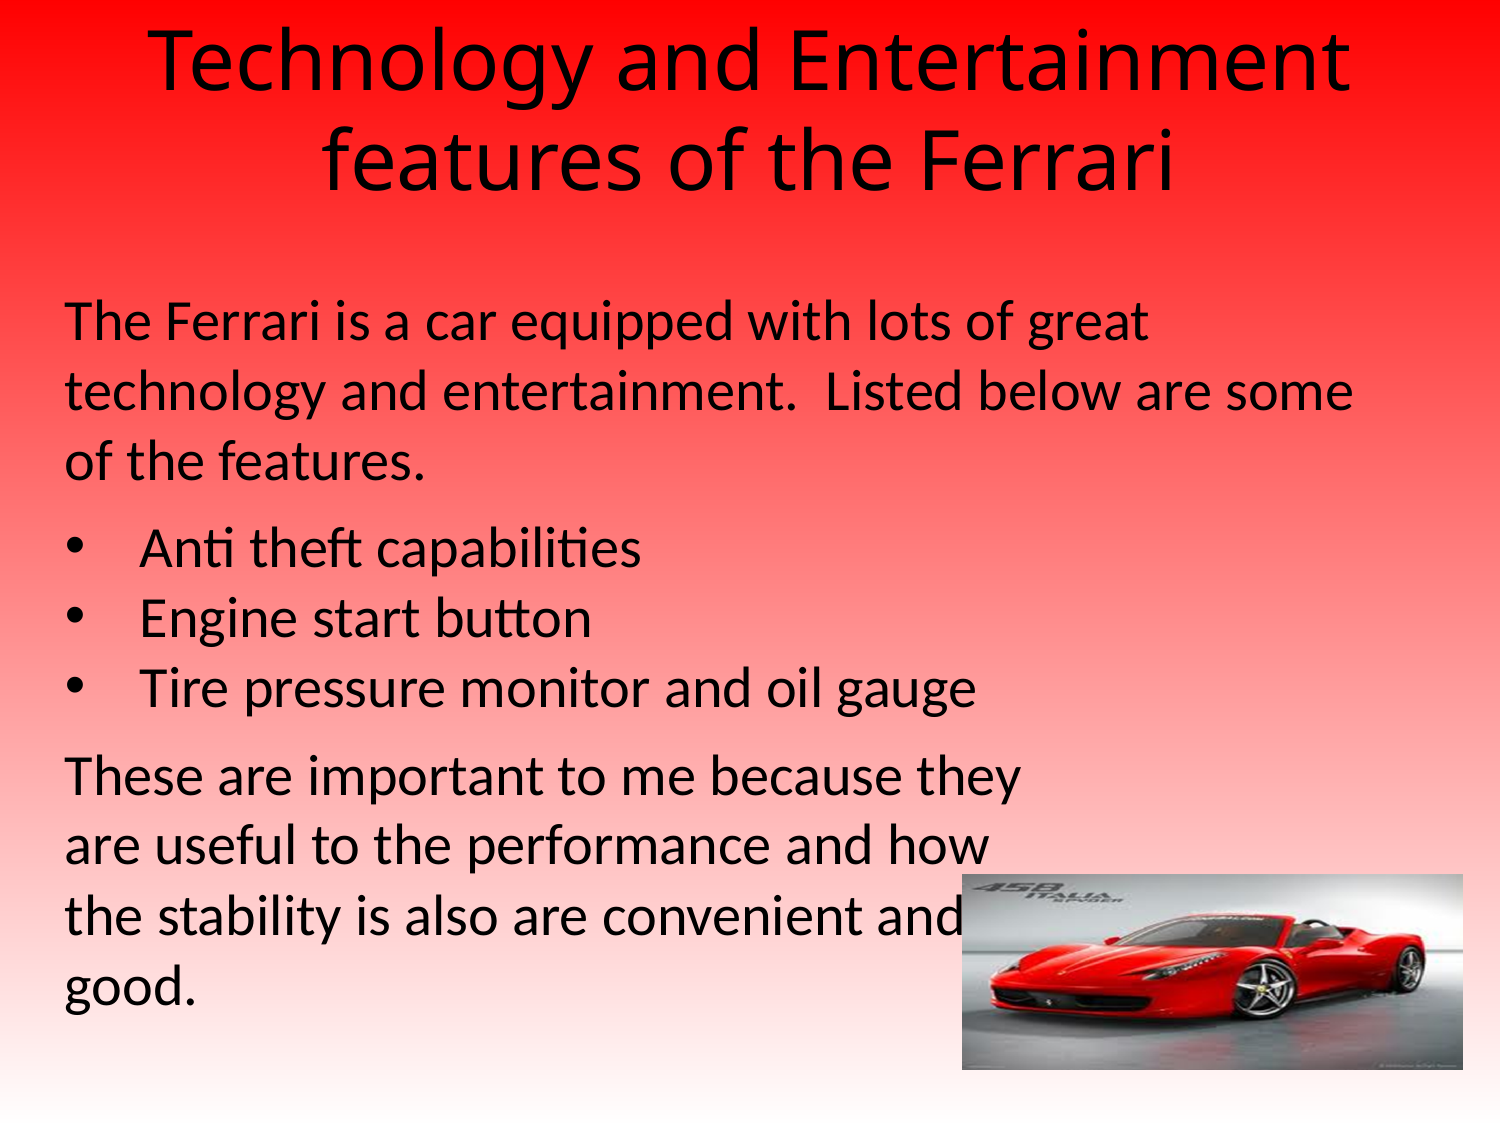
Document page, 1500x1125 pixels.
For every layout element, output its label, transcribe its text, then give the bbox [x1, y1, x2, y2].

text_box Anti theft capabilities Engine start button Tire pressure monitor and oil gauge [49, 502, 1052, 727]
text_box Technology and Entertainment features of the Ferrari [0, 0, 1500, 215]
picture [962, 874, 1463, 1070]
text_box These are important to me because they are useful to the performance and how the stability is also are convenient and good. [49, 729, 1052, 1024]
text_box The Ferrari is a car equipped with lots of great technology and entertainment. Listed below are some of the features. [49, 275, 1388, 500]
